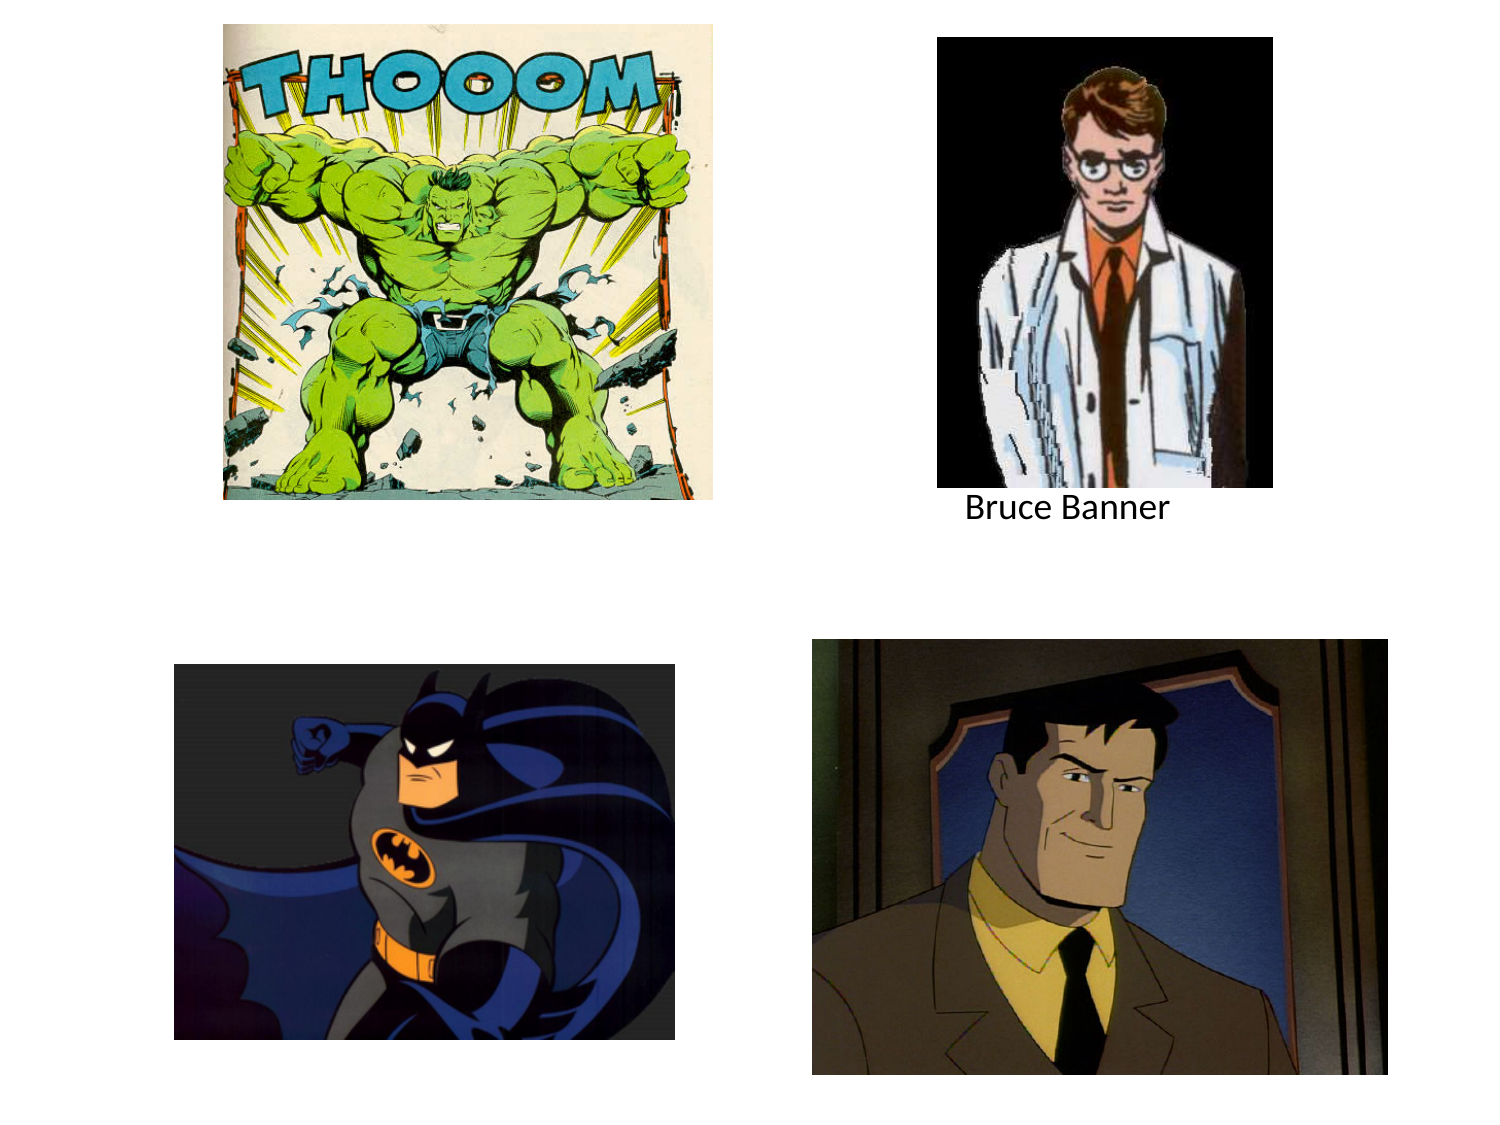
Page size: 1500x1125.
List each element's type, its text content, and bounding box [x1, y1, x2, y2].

picture [812, 638, 1388, 1076]
picture [937, 37, 1273, 488]
text_box Bruce Banner [949, 474, 1388, 535]
picture [222, 24, 713, 501]
picture [174, 663, 676, 1040]
